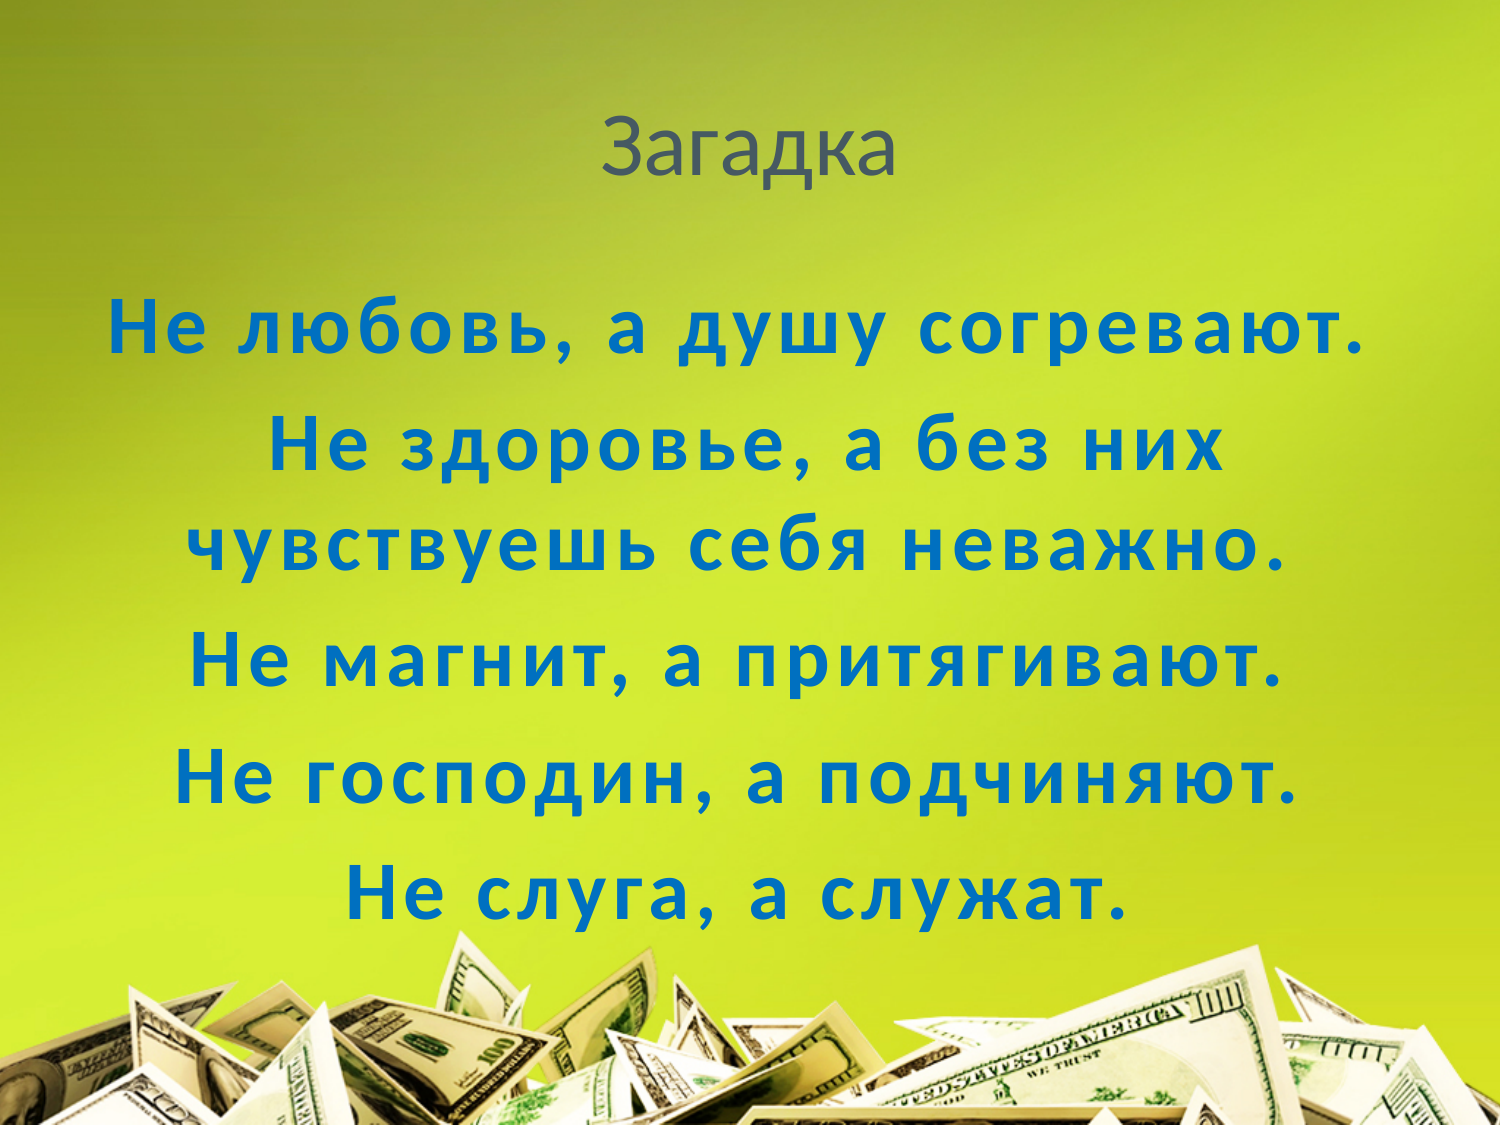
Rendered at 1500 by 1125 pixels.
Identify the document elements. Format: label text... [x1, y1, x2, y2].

picture [0, 0, 1500, 1125]
list Не любовь, а душу согревают. Не здоровье, а без них чувствуешь себя неважно. Не магнит, а притягивают. Не господин, а подчиняют. Не слуга, а служат. [75, 262, 1425, 1005]
title Загадка [75, 45, 1425, 233]
